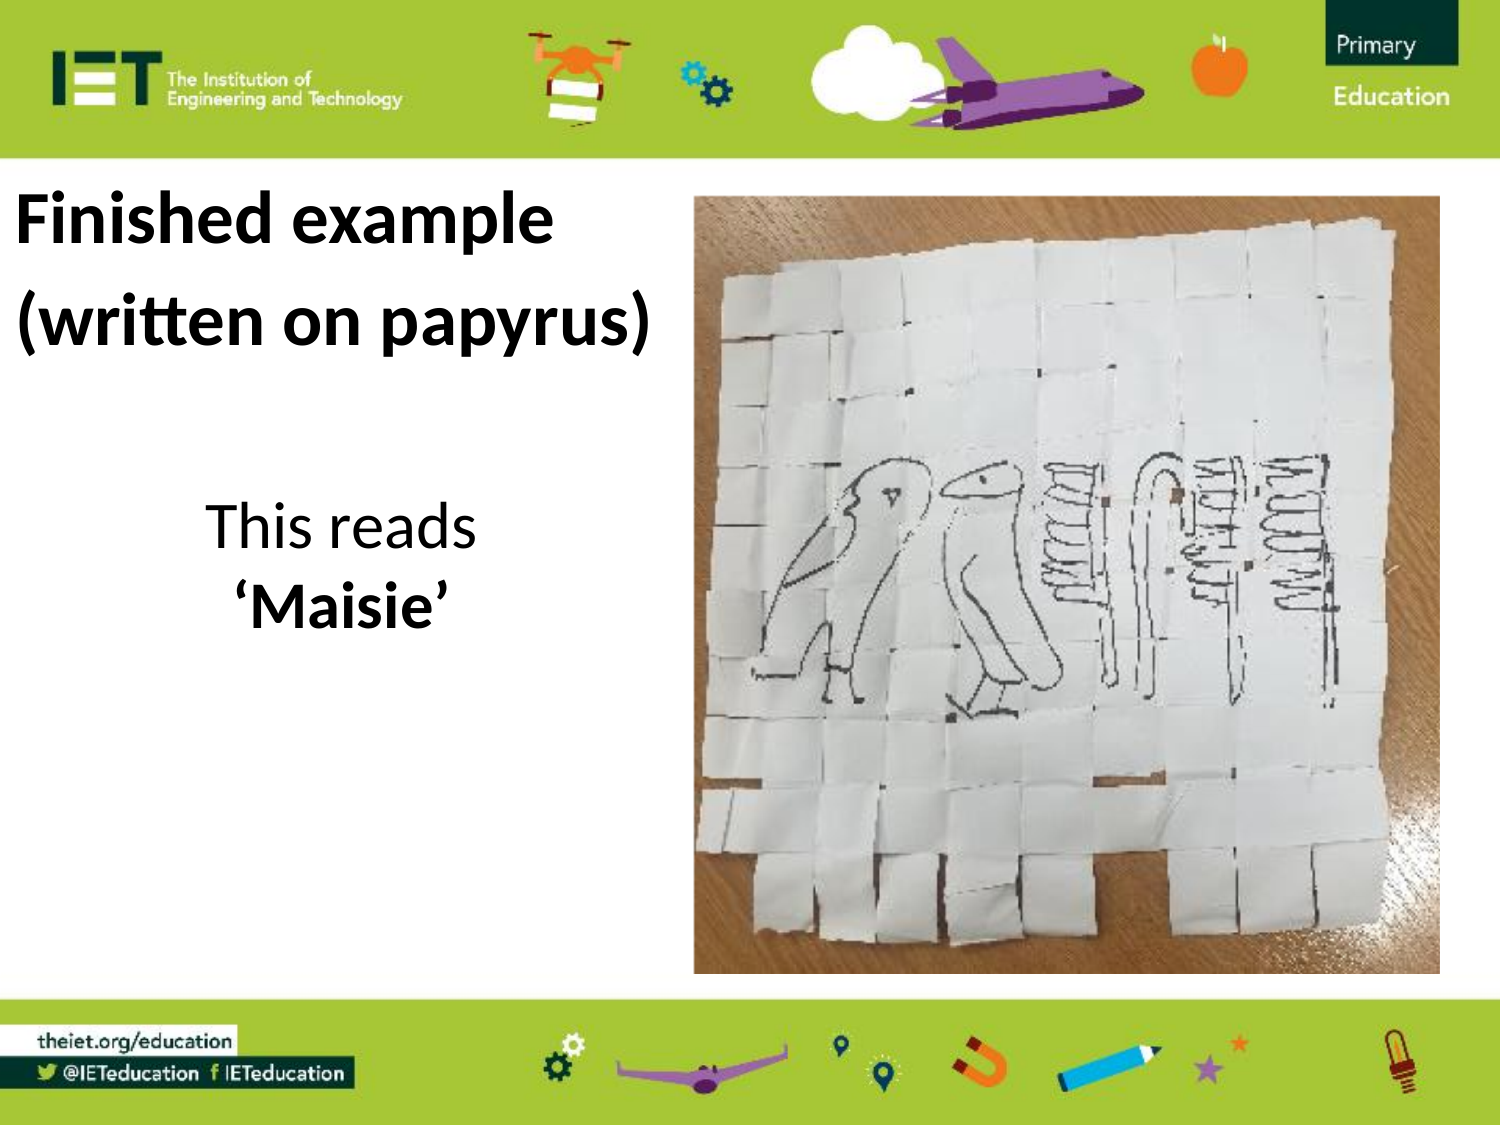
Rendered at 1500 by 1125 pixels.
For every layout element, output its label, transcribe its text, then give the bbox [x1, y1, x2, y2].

text_box This reads ‘Maisie’ [104, 474, 579, 649]
picture [0, 0, 1500, 1125]
text_box Finished example (written on papyrus) [0, 171, 1484, 419]
